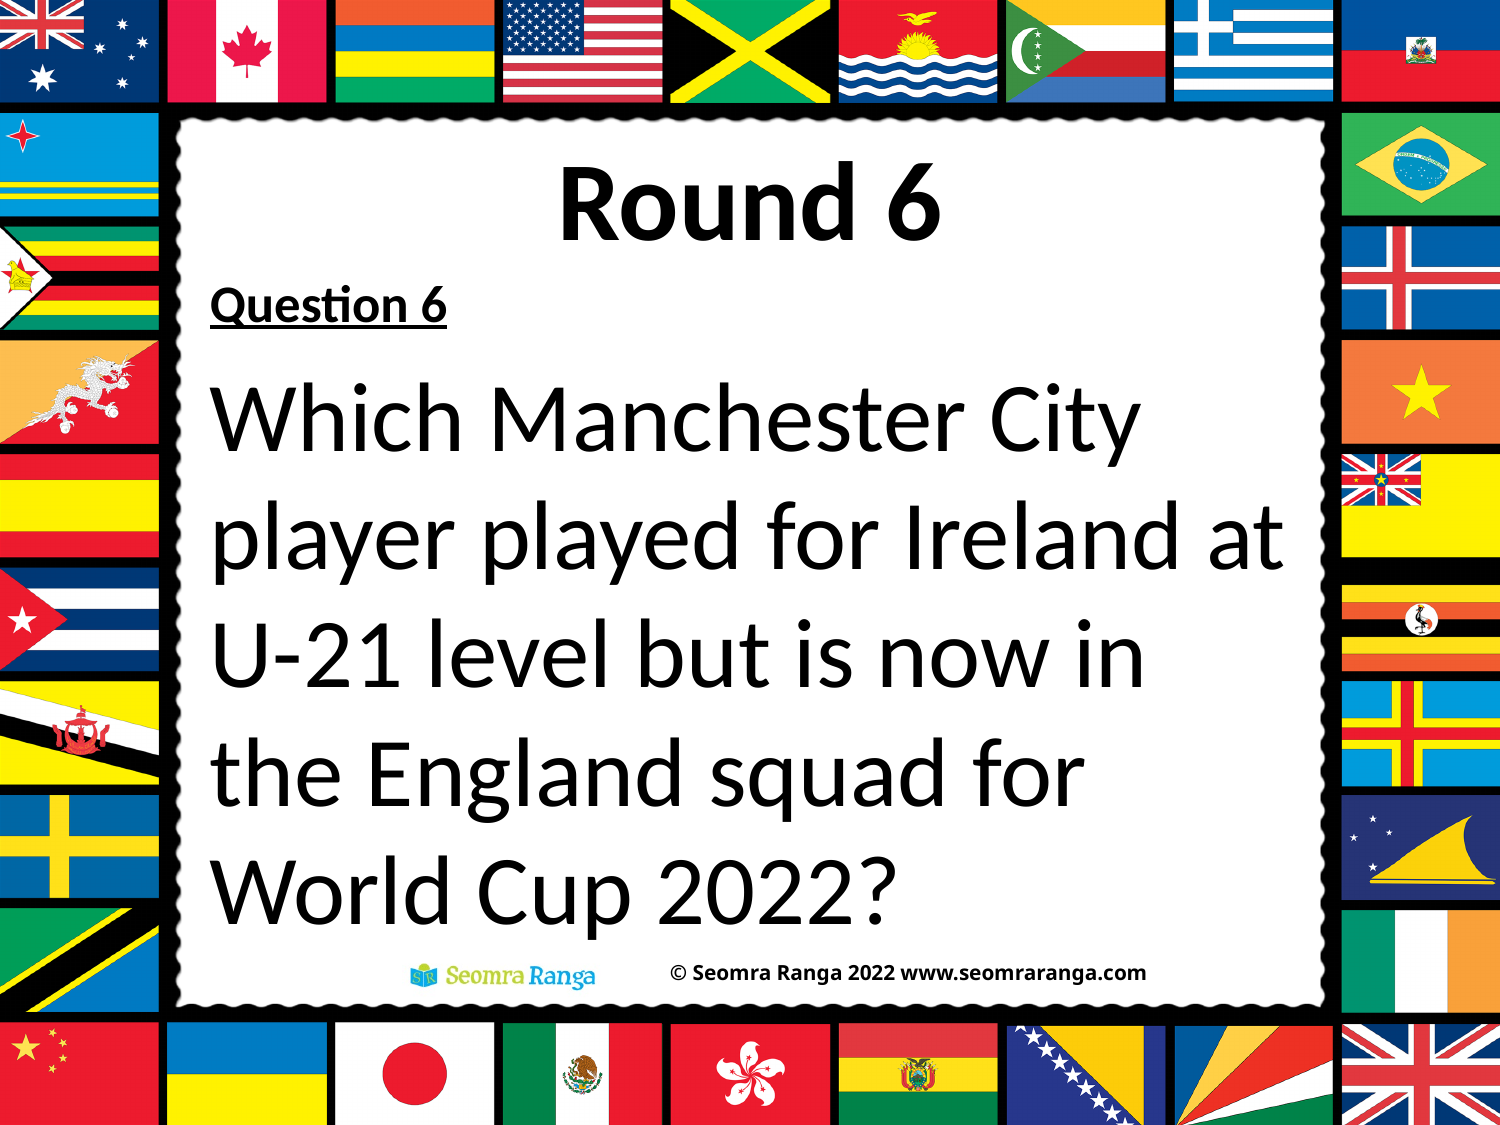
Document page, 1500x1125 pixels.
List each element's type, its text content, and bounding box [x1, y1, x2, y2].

picture [10, 122, 36, 150]
text_box © Seomra Ranga 2022 www.seomraranga.com [631, 953, 1187, 993]
list Question 6 Which Manchester City player played for Ireland at U-21 level but is now in the England squad for World Cup 2022? [194, 261, 1306, 953]
picture [0, 0, 1500, 1125]
title Round 6 [183, 101, 1317, 290]
